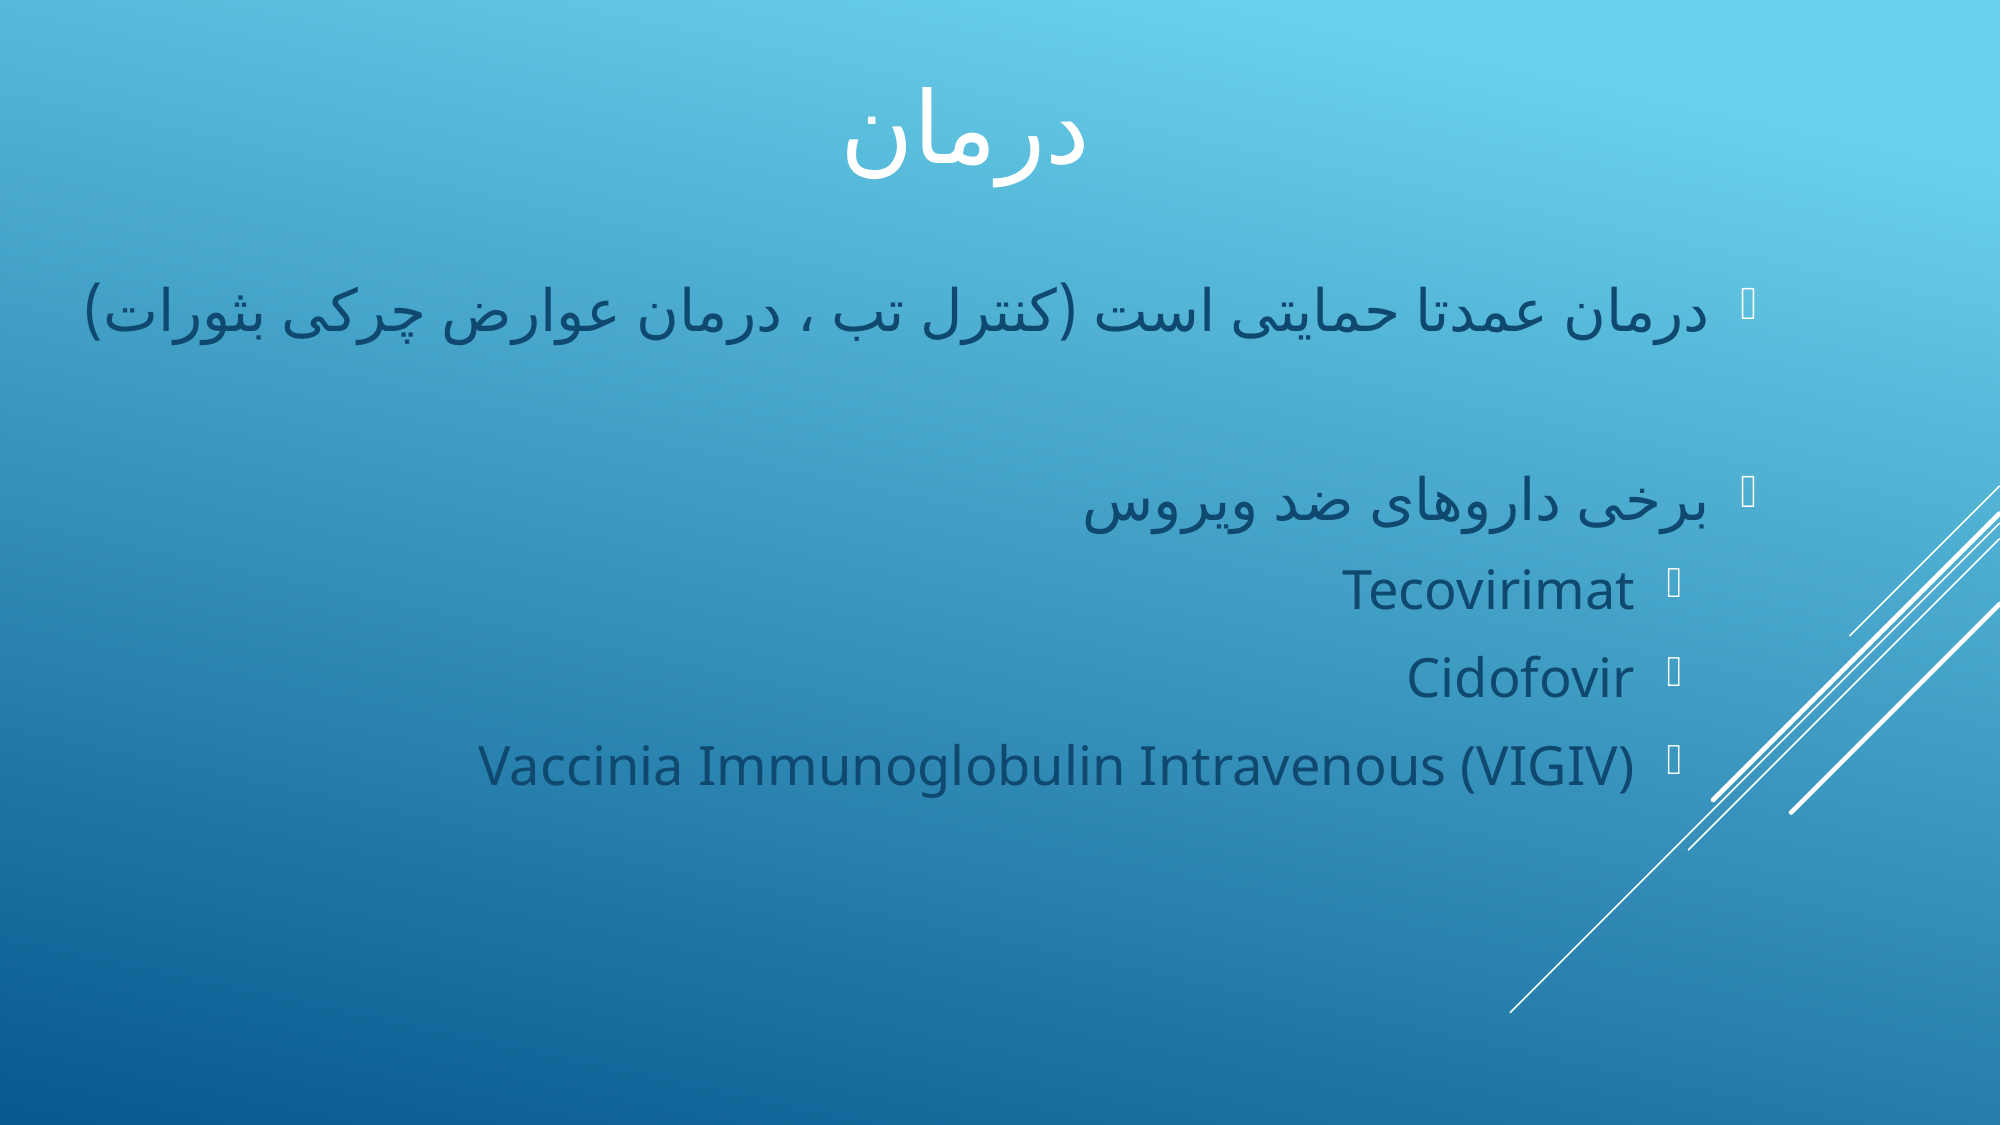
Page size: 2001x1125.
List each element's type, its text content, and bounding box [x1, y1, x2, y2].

list درمان عمدتا حمایتی است (کنترل تب ، درمان عوارض چرکی بثورات) برخی داروهای ضد ویروس Tecovirimat Cidofovir Vaccinia Immunoglobulin Intravenous (VIGIV) [17, 265, 1773, 1023]
title درمان [265, 0, 1666, 248]
